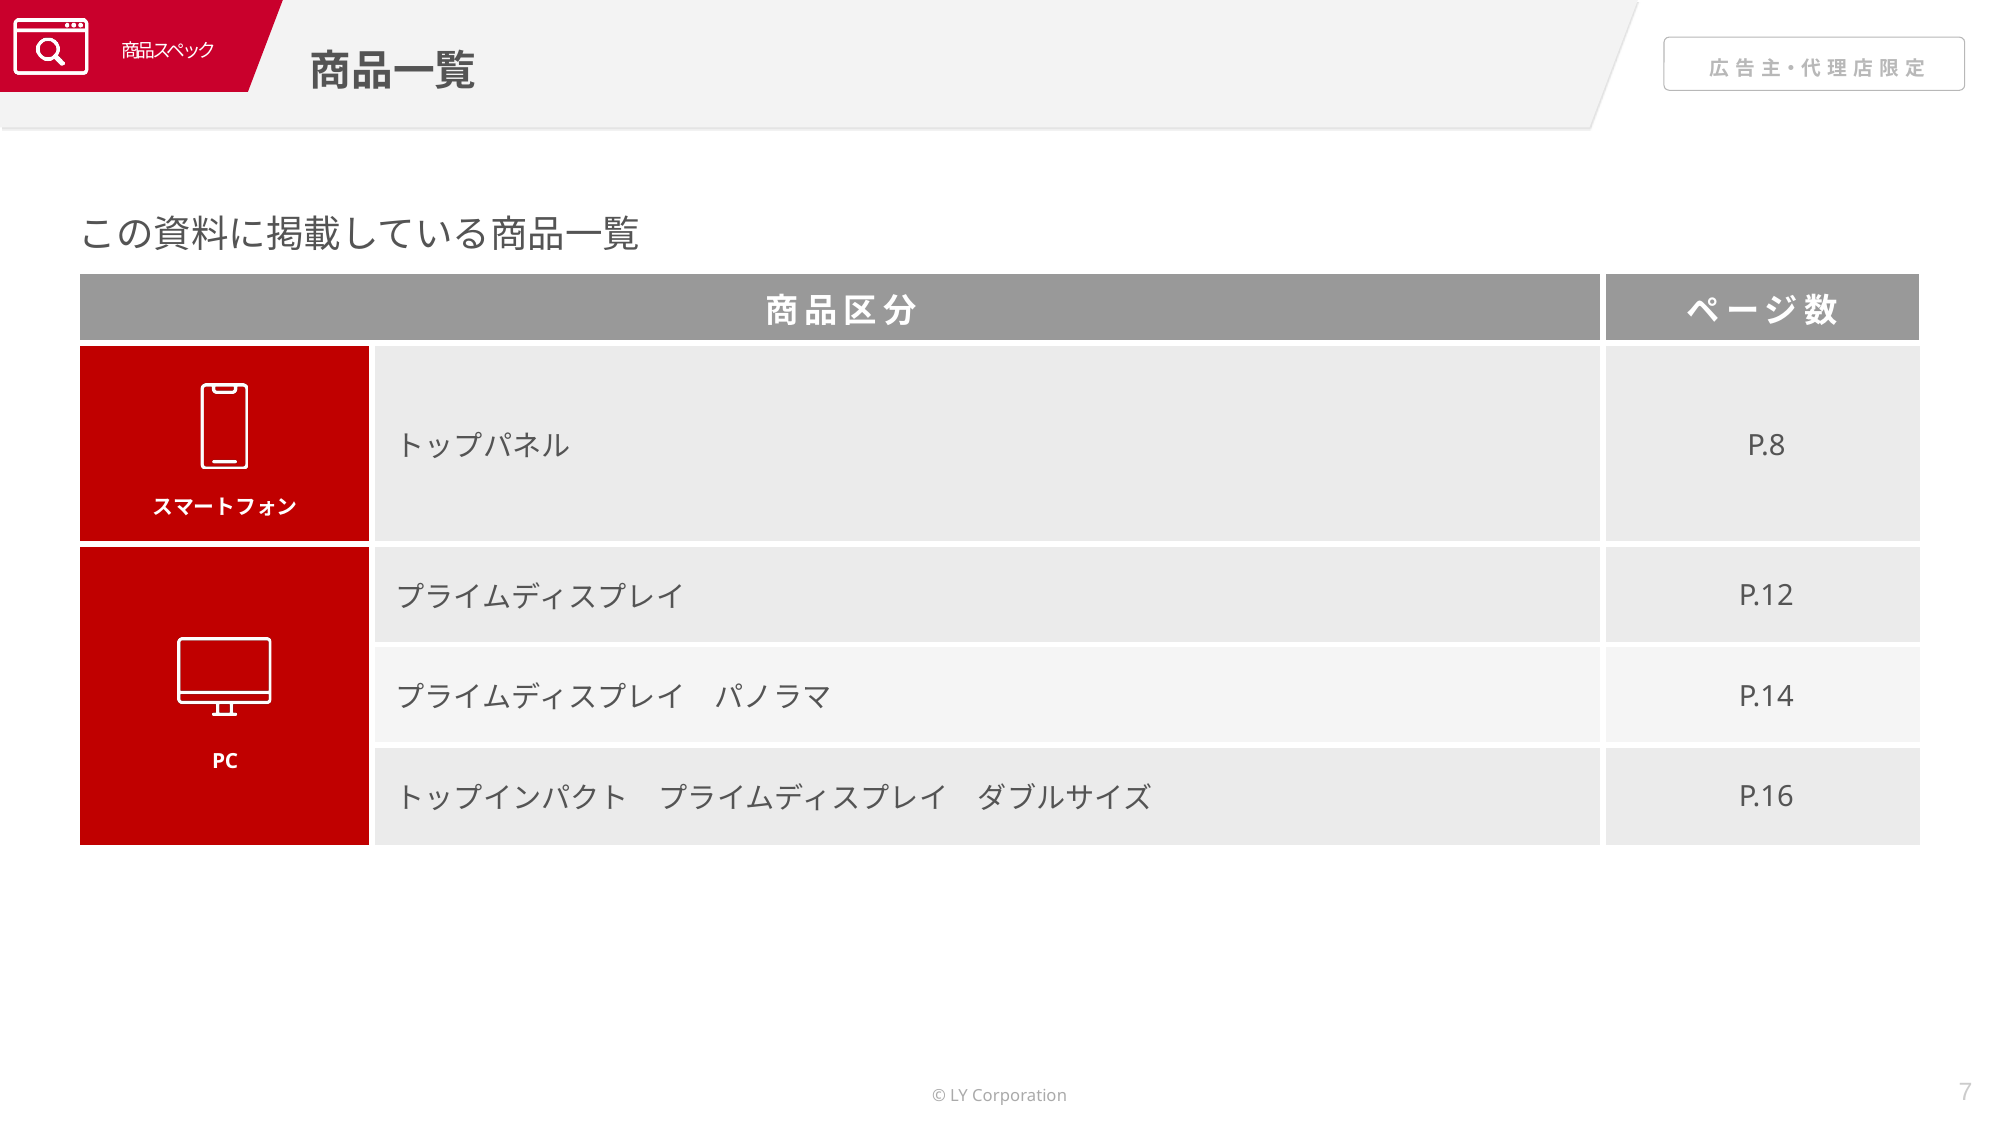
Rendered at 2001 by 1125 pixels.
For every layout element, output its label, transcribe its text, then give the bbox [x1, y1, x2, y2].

table_cell スマートフォン [80, 346, 369, 541]
picture [200, 383, 249, 470]
table_header 商品区分 [80, 274, 1600, 340]
table_cell PC [80, 547, 369, 845]
table_cell トップパネル [375, 346, 1600, 541]
picture [176, 636, 272, 716]
table_header ページ数 [1606, 274, 1919, 340]
table_cell P.16 [1606, 748, 1920, 845]
list 商品一覧 [309, 41, 1645, 97]
picture [8, 4, 92, 87]
table_cell プライムディスプレイ [375, 547, 1600, 642]
table_cell プライムディスプレイ パノラマ [375, 647, 1600, 742]
text_box この資料に掲載している商品一覧 [78, 210, 1650, 256]
table_cell トップインパクト プライムディスプレイ ダブルサイズ [375, 748, 1600, 845]
table_cell P.12 [1606, 547, 1920, 642]
list 商品スペック [97, 13, 240, 81]
table_cell P.14 [1606, 647, 1920, 742]
table_cell P.8 [1606, 346, 1920, 541]
